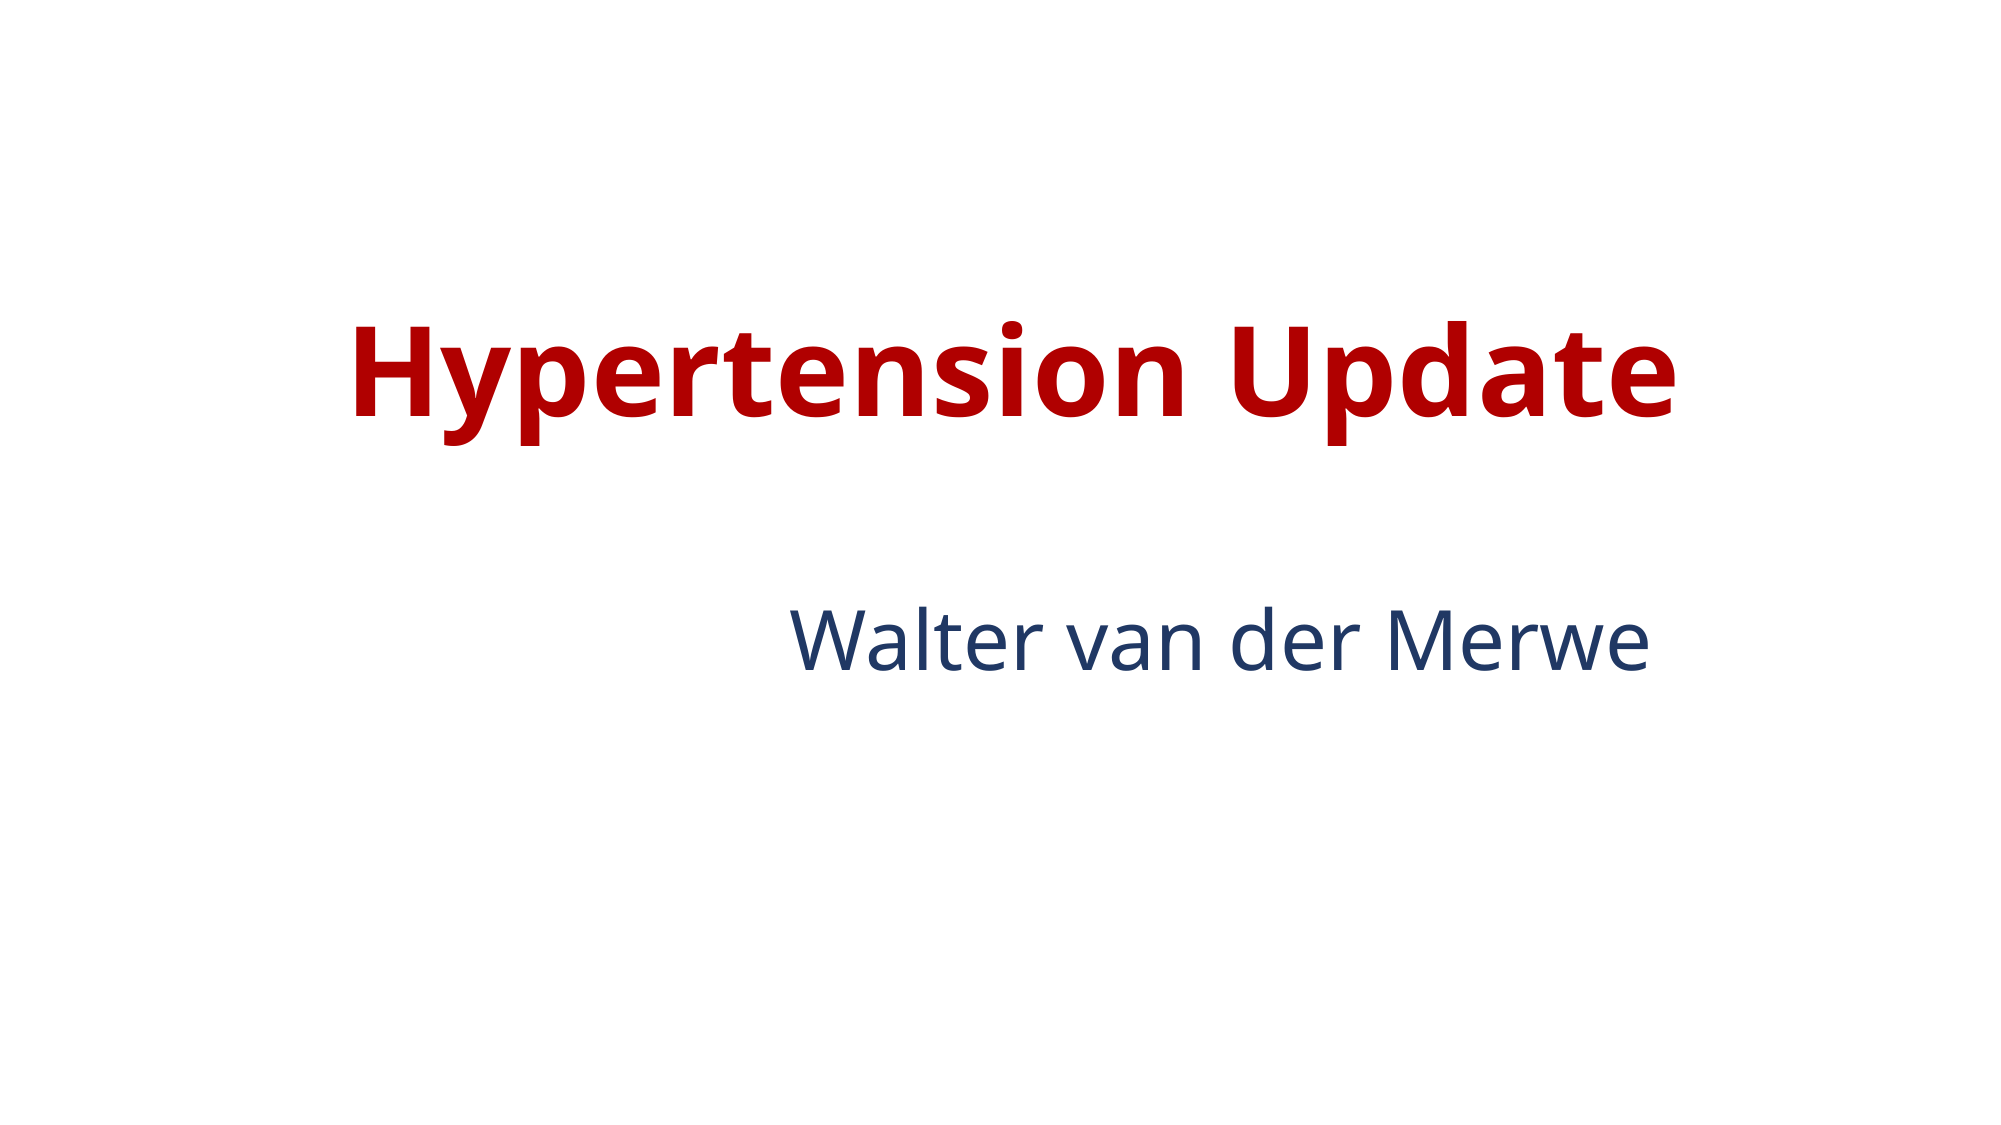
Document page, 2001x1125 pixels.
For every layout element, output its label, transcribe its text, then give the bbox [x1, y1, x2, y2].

title Hypertension Update [191, 135, 1836, 452]
subtitle Walter van der Merwe [471, 590, 1972, 863]
